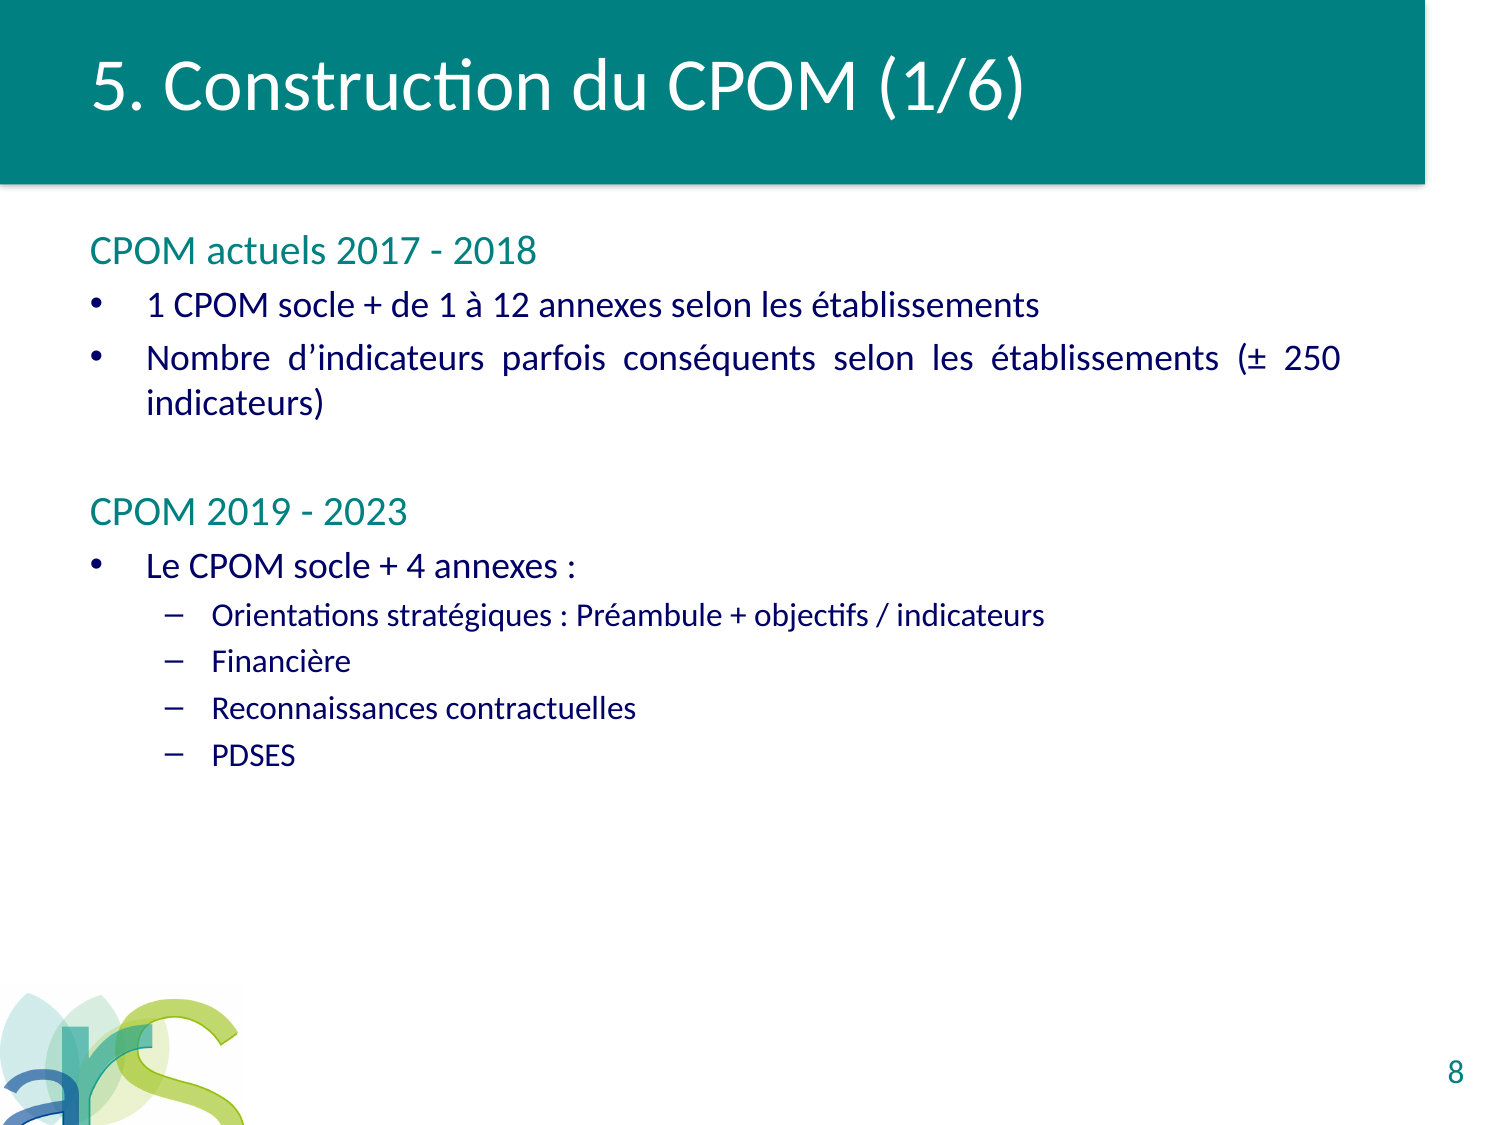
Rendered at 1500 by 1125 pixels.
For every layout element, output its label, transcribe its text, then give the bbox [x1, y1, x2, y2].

picture [0, 983, 245, 1125]
title 5. Construction du CPOM (1/6) [75, 27, 1425, 216]
list CPOM actuels 2017 - 2018 1 CPOM socle + de 1 à 12 annexes selon les établissements Nombre d’indicateurs parfois conséquents selon les établissements (± 250 indicateurs) CPOM 2019 - 2023 Le CPOM socle + 4 annexes : Orientations stratégiques : Préambule + objectifs / indicateurs Financière Reconnaissances contractuelles PDSES [75, 215, 1357, 1103]
slide_number 8 [1357, 1042, 1480, 1103]
